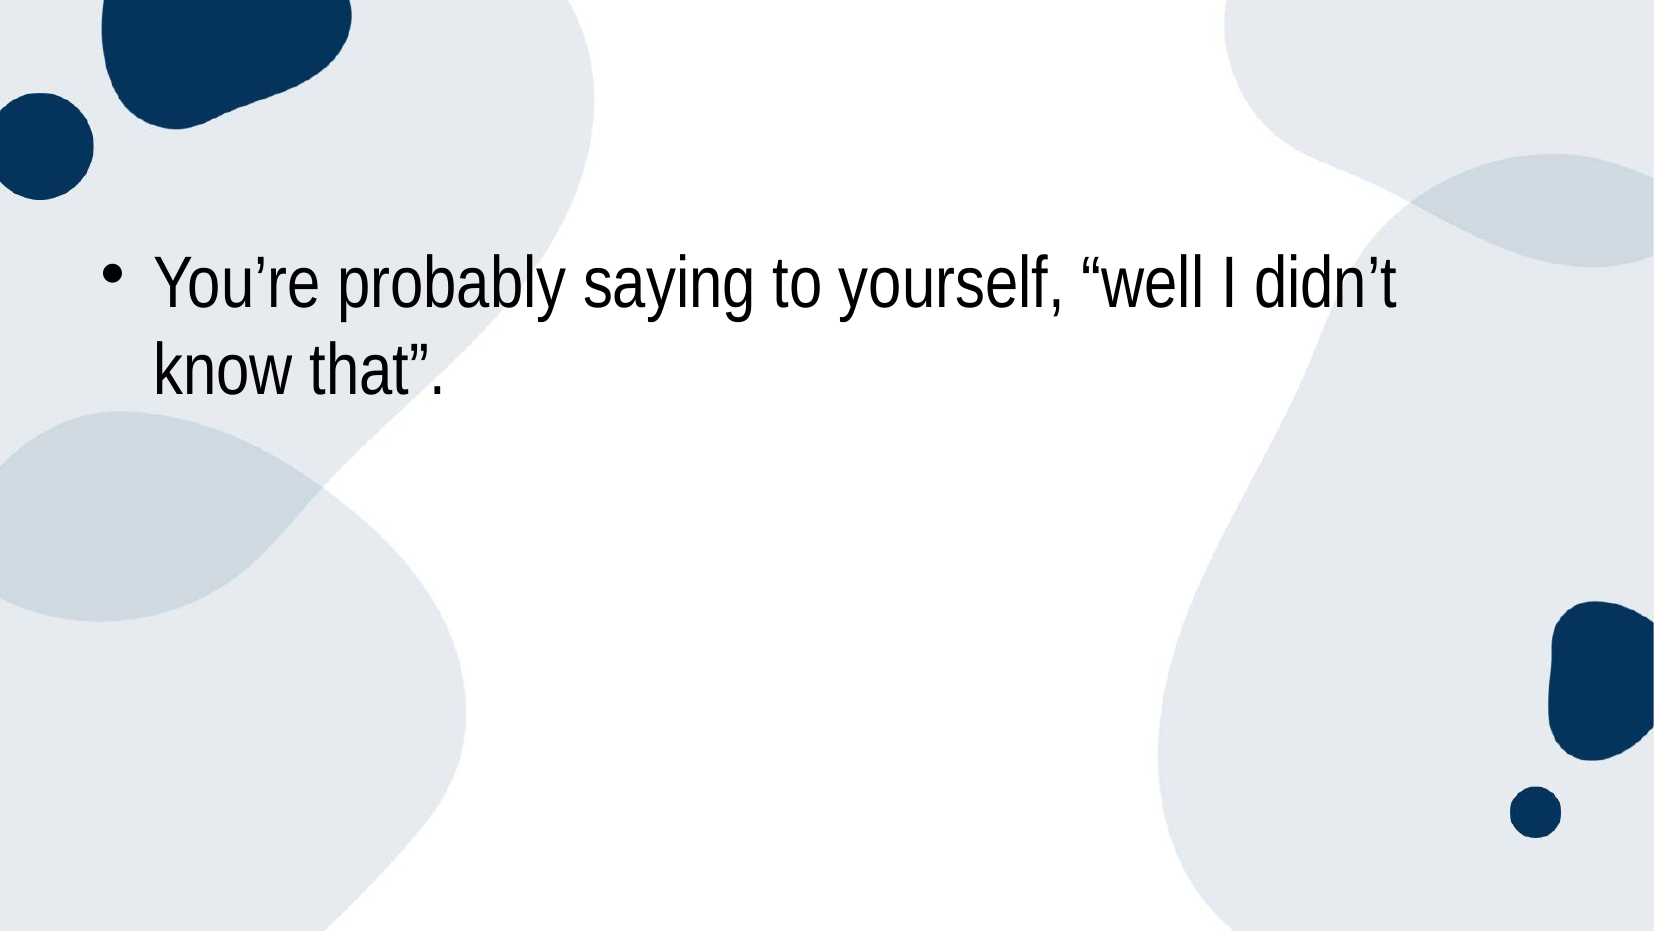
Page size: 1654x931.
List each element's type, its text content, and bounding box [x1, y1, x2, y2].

picture [0, 0, 1654, 931]
list You’re probably saying to yourself, “well I didn’t know that”. [82, 234, 1571, 697]
